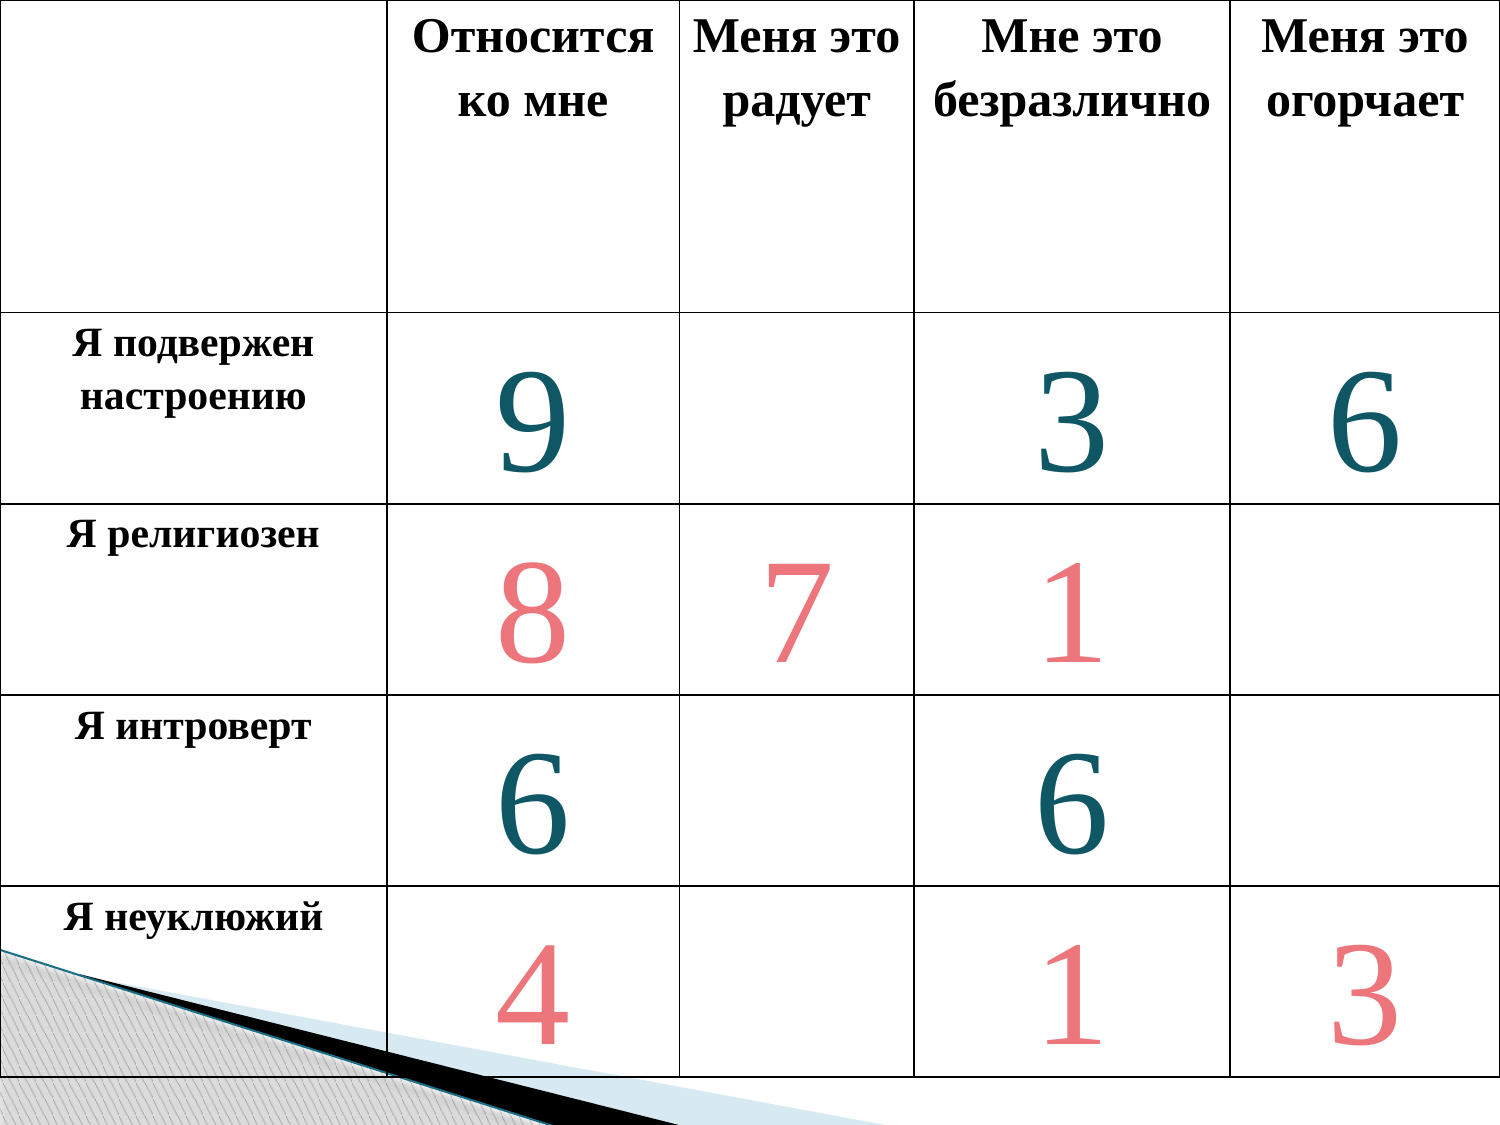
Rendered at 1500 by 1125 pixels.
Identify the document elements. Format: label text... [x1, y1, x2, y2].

table_cell Я неуклюжий [1, 887, 386, 1076]
table_cell 8 [388, 505, 679, 694]
table_header Относится ко мне [388, 1, 679, 312]
table_cell [1231, 696, 1499, 885]
table_cell [680, 887, 913, 1076]
table_cell 6 [388, 696, 679, 885]
table_cell 7 [680, 505, 913, 694]
table_cell Я интроверт [1, 696, 386, 885]
table_cell 1 [915, 505, 1229, 694]
table_cell 6 [1231, 313, 1499, 503]
table_header Меня это радует [680, 1, 913, 312]
table_cell [680, 313, 913, 503]
table_cell 9 [388, 313, 679, 503]
table_header Мне это безразлично [915, 1, 1229, 312]
table_cell 3 [1231, 887, 1499, 1076]
table_cell Я подвержен настроению [1, 313, 386, 503]
table_cell [1231, 505, 1499, 694]
table_cell 6 [915, 696, 1229, 885]
table_cell 4 [388, 887, 679, 1076]
table_cell Я религиозен [1, 505, 386, 694]
table_cell 1 [915, 887, 1229, 1076]
table_cell [680, 696, 913, 885]
table_cell 3 [915, 313, 1229, 503]
table_header [1, 1, 386, 312]
table_header Меня это огорчает [1231, 1, 1499, 312]
